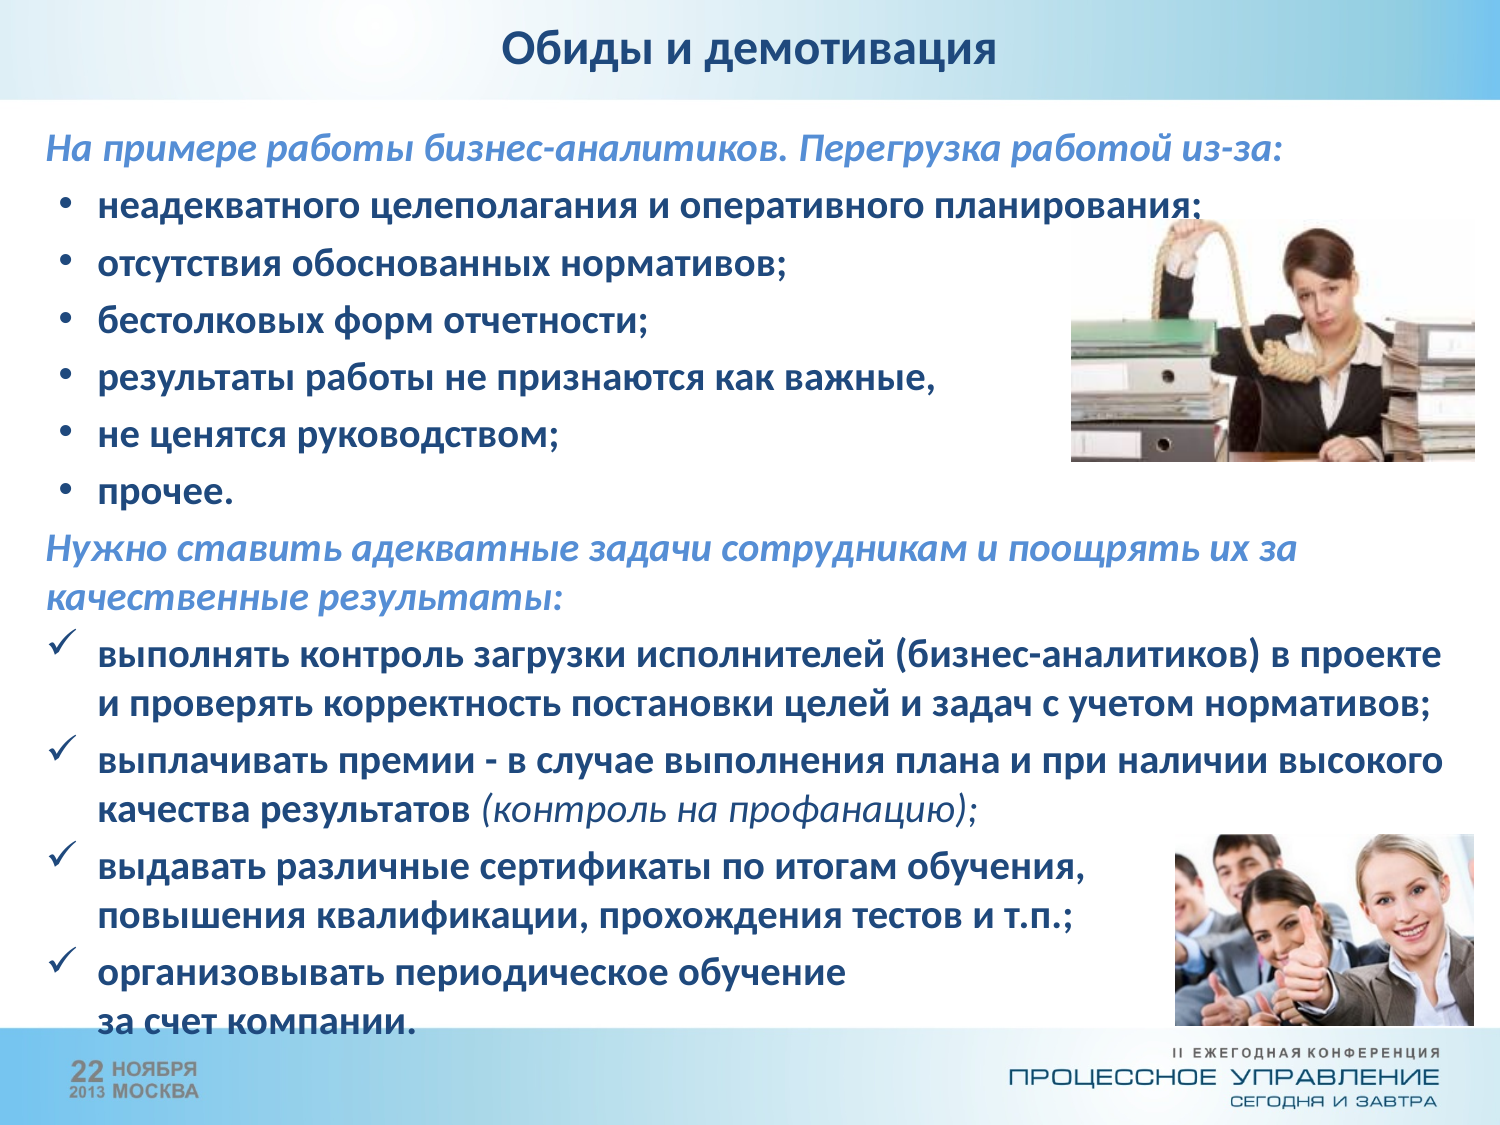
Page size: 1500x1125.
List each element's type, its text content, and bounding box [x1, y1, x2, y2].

list На примере работы бизнес-аналитиков. Перегрузка работой из-за: неадекватного целеполагания и оперативного планирования; отсутствия обоснованных нормативов; бестолковых форм отчетности; результаты работы не признаются как важные, не ценятся руководством; прочее. Нужно ставить адекватные задачи сотрудникам и поощрять их за качественные результаты: выполнять контроль загрузки исполнителей (бизнес-аналитиков) в проекте и проверять корректность постановки целей и задач с учетом нормативов; выплачивать премии - в случае выполнения плана и при наличии высокого качества результатов (контроль на профанацию); выдавать различные сертификаты по итогам обучения, повышения квалификации, прохождения тестов и т.п.; организовывать периодическое обучение за счет компании. [30, 113, 1472, 1094]
picture [0, 0, 1500, 1125]
list Обиды и демотивация [29, 7, 1471, 107]
